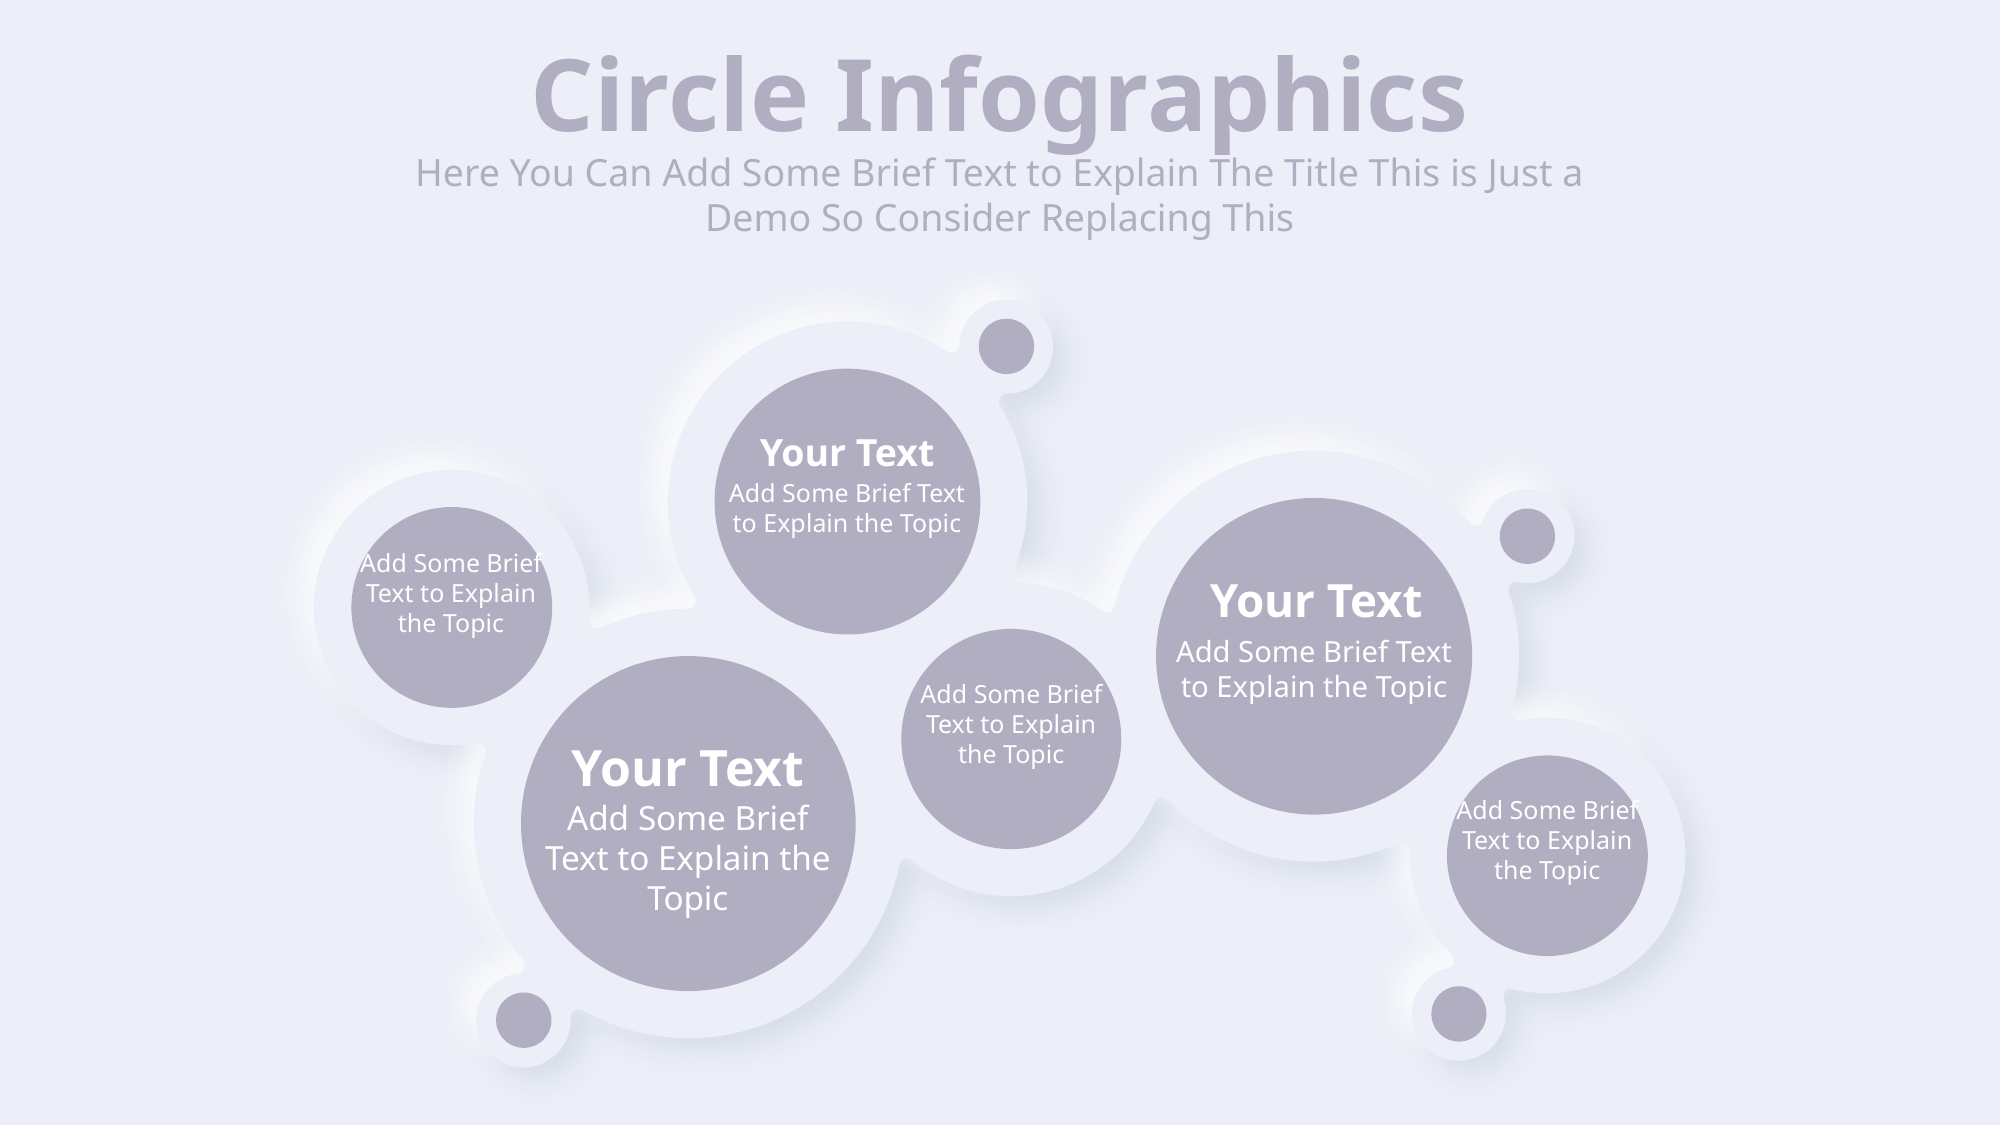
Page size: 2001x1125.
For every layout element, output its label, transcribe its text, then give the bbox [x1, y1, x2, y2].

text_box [1119, 497, 1514, 815]
text_box Here You Can Add Some Brief Text to Explain The Title This is Just a Demo So Consider Replacing This [345, 141, 1655, 247]
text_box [901, 628, 1122, 850]
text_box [710, 368, 984, 635]
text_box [1437, 755, 1658, 957]
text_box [491, 656, 885, 992]
text_box Circle Infographics [416, 23, 1584, 141]
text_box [341, 507, 562, 708]
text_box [308, 297, 1691, 1071]
